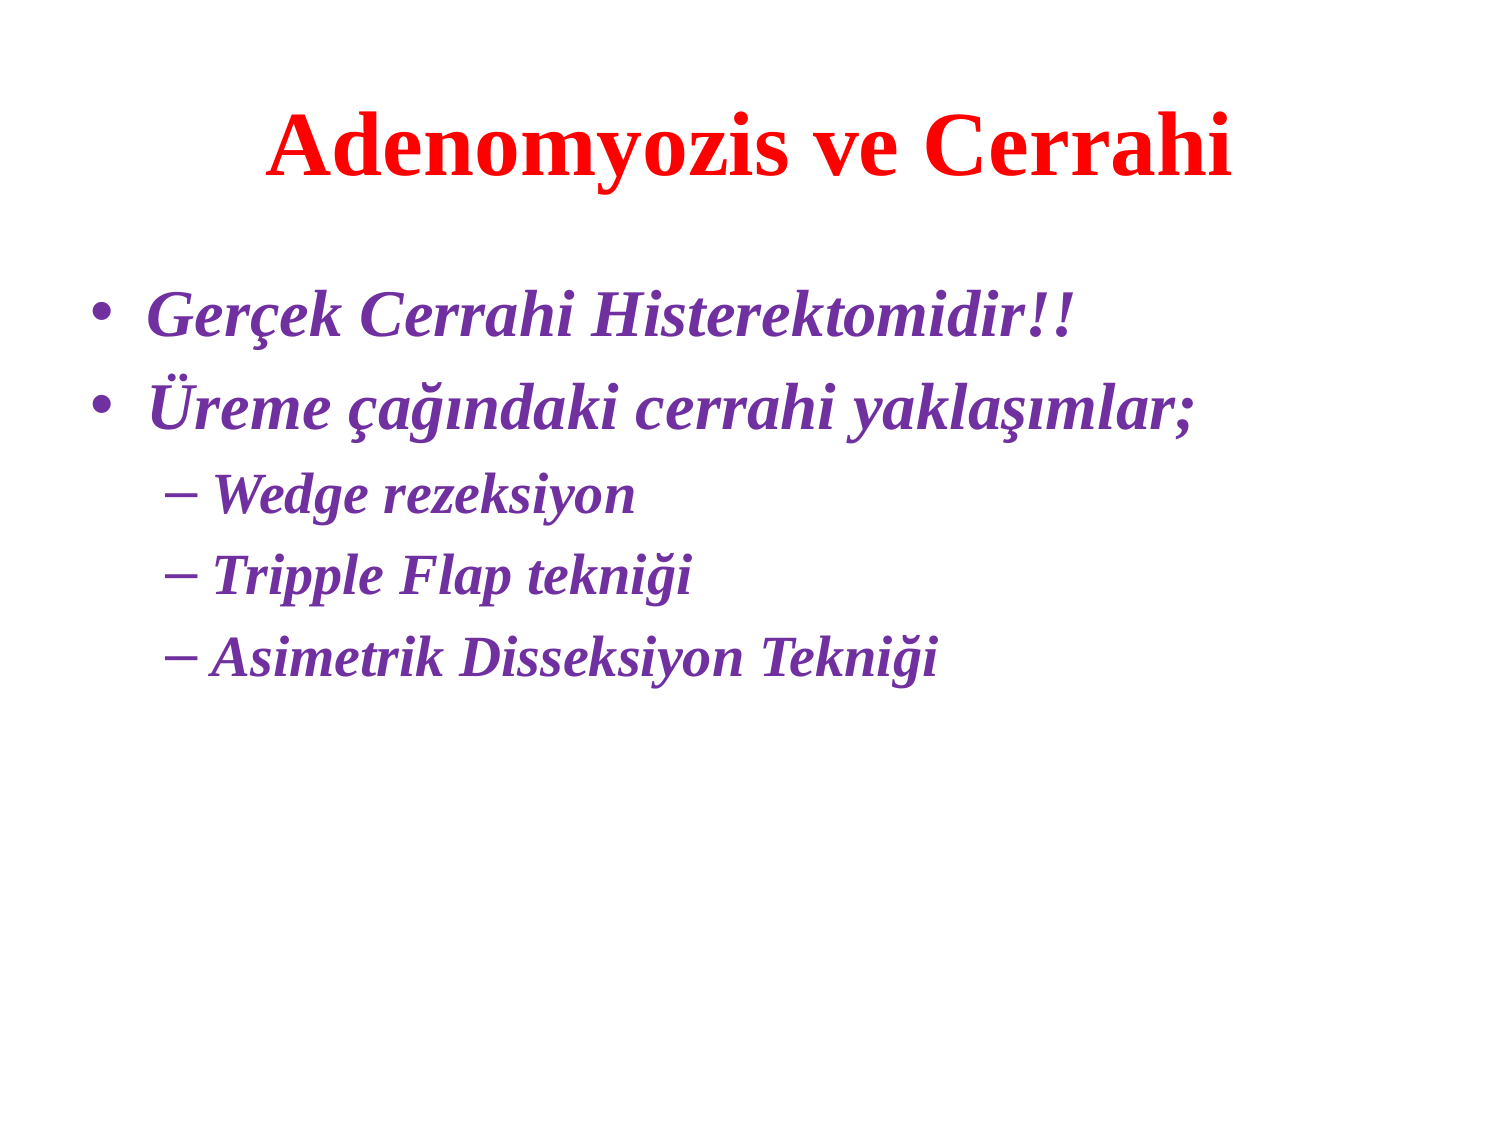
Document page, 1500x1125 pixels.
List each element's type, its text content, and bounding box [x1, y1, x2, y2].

list Gerçek Cerrahi Histerektomidir!! Üreme çağındaki cerrahi yaklaşımlar; Wedge rezeksiyon Tripple Flap tekniği Asimetrik Disseksiyon Tekniği [75, 262, 1425, 1005]
title Adenomyozis ve Cerrahi [75, 45, 1425, 233]
